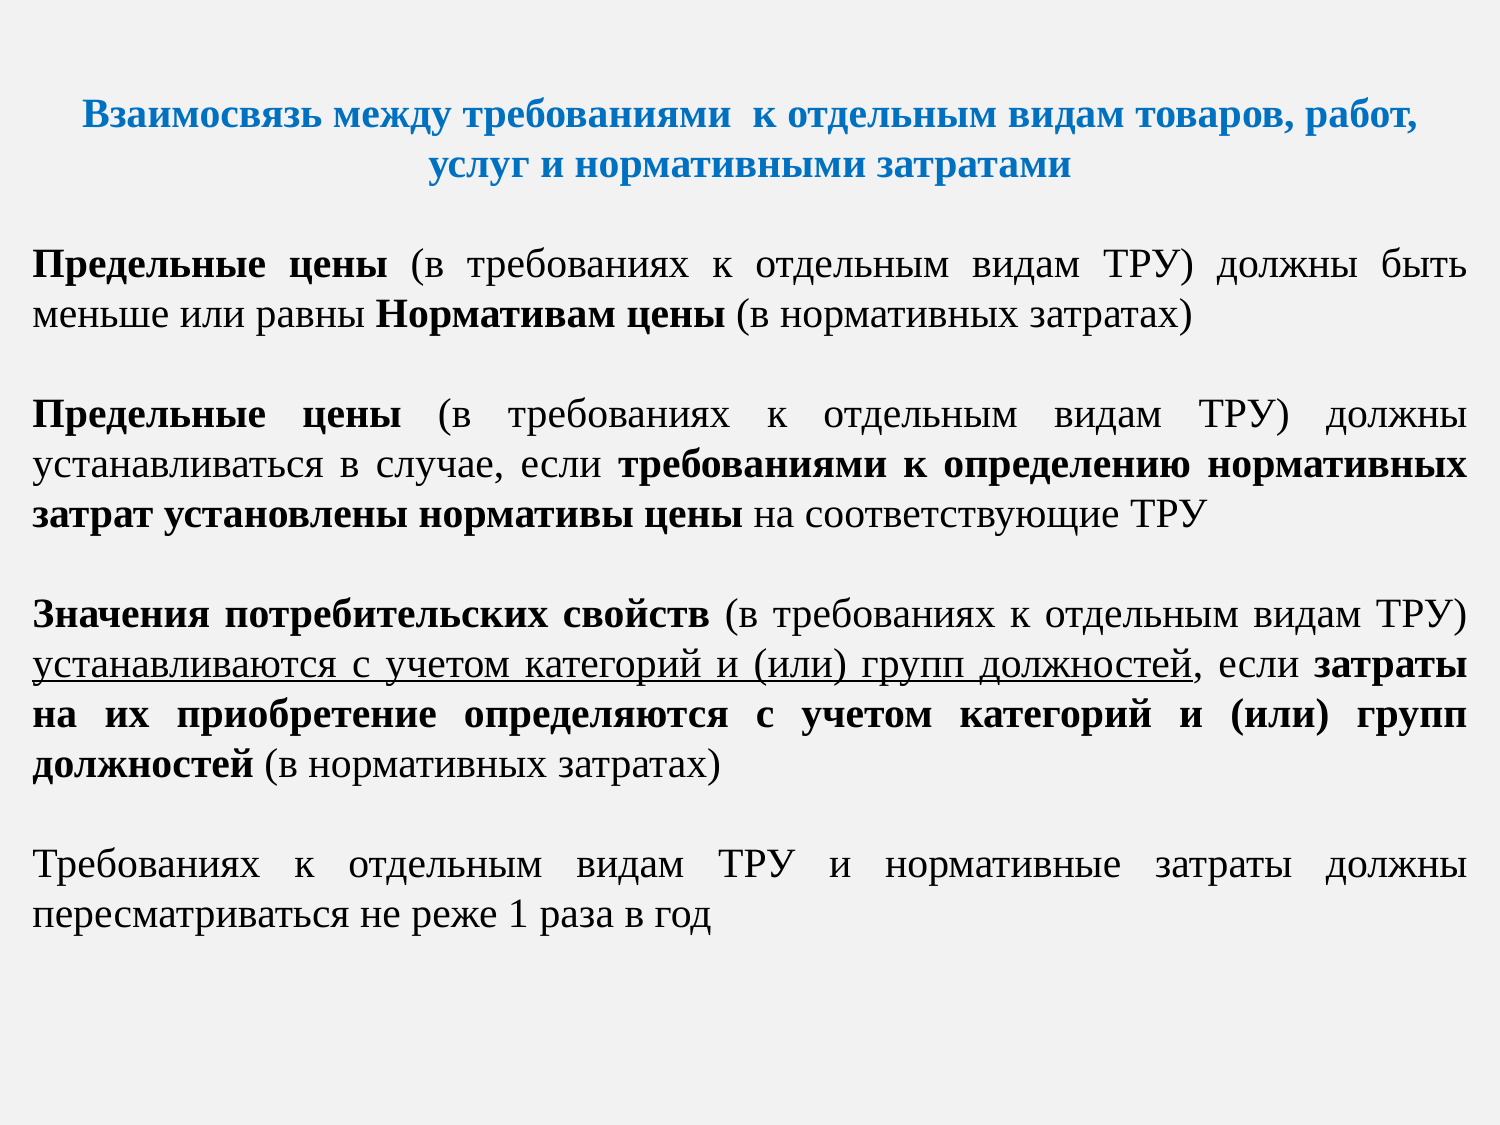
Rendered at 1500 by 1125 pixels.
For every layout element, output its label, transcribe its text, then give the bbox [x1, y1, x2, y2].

text_box Взаимосвязь между требованиями к отдельным видам товаров, работ, услуг и нормативными затратами Предельные цены (в требованиях к отдельным видам ТРУ) должны быть меньше или равны Нормативам цены (в нормативных затратах) Предельные цены (в требованиях к отдельным видам ТРУ) должны устанавливаться в случае, если требованиями к определению нормативных затрат установлены нормативы цены на соответствующие ТРУ Значения потребительских свойств (в требованиях к отдельным видам ТРУ) устанавливаются с учетом категорий и (или) групп должностей, если затраты на их приобретение определяются с учетом категорий и (или) групп должностей (в нормативных затратах) Требованиях к отдельным видам ТРУ и нормативные затраты должны пересматриваться не реже 1 раза в год [17, 78, 1483, 989]
